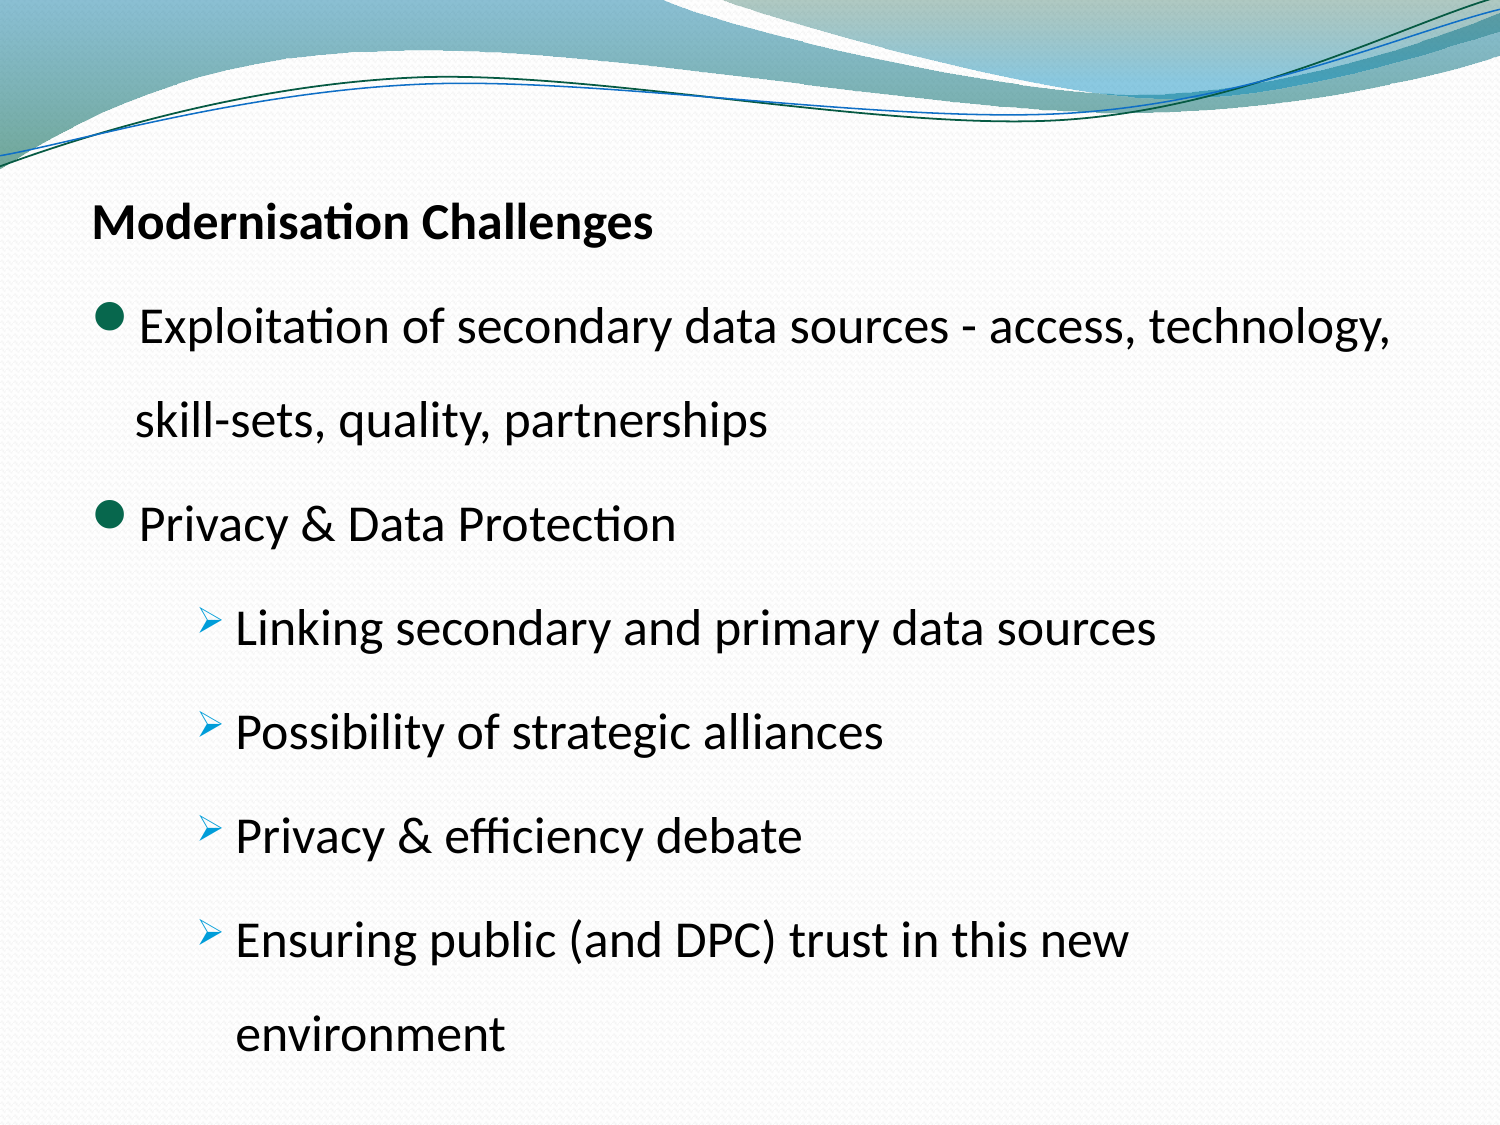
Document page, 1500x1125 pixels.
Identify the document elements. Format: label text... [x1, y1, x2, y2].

list Modernisation Challenges Exploitation of secondary data sources - access, technology, skill-sets, quality, partnerships Privacy & Data Protection Linking secondary and primary data sources Possibility of strategic alliances Privacy & efficiency debate Ensuring public (and DPC) trust in this new environment [76, 149, 1427, 1071]
title [76, 113, 1427, 149]
